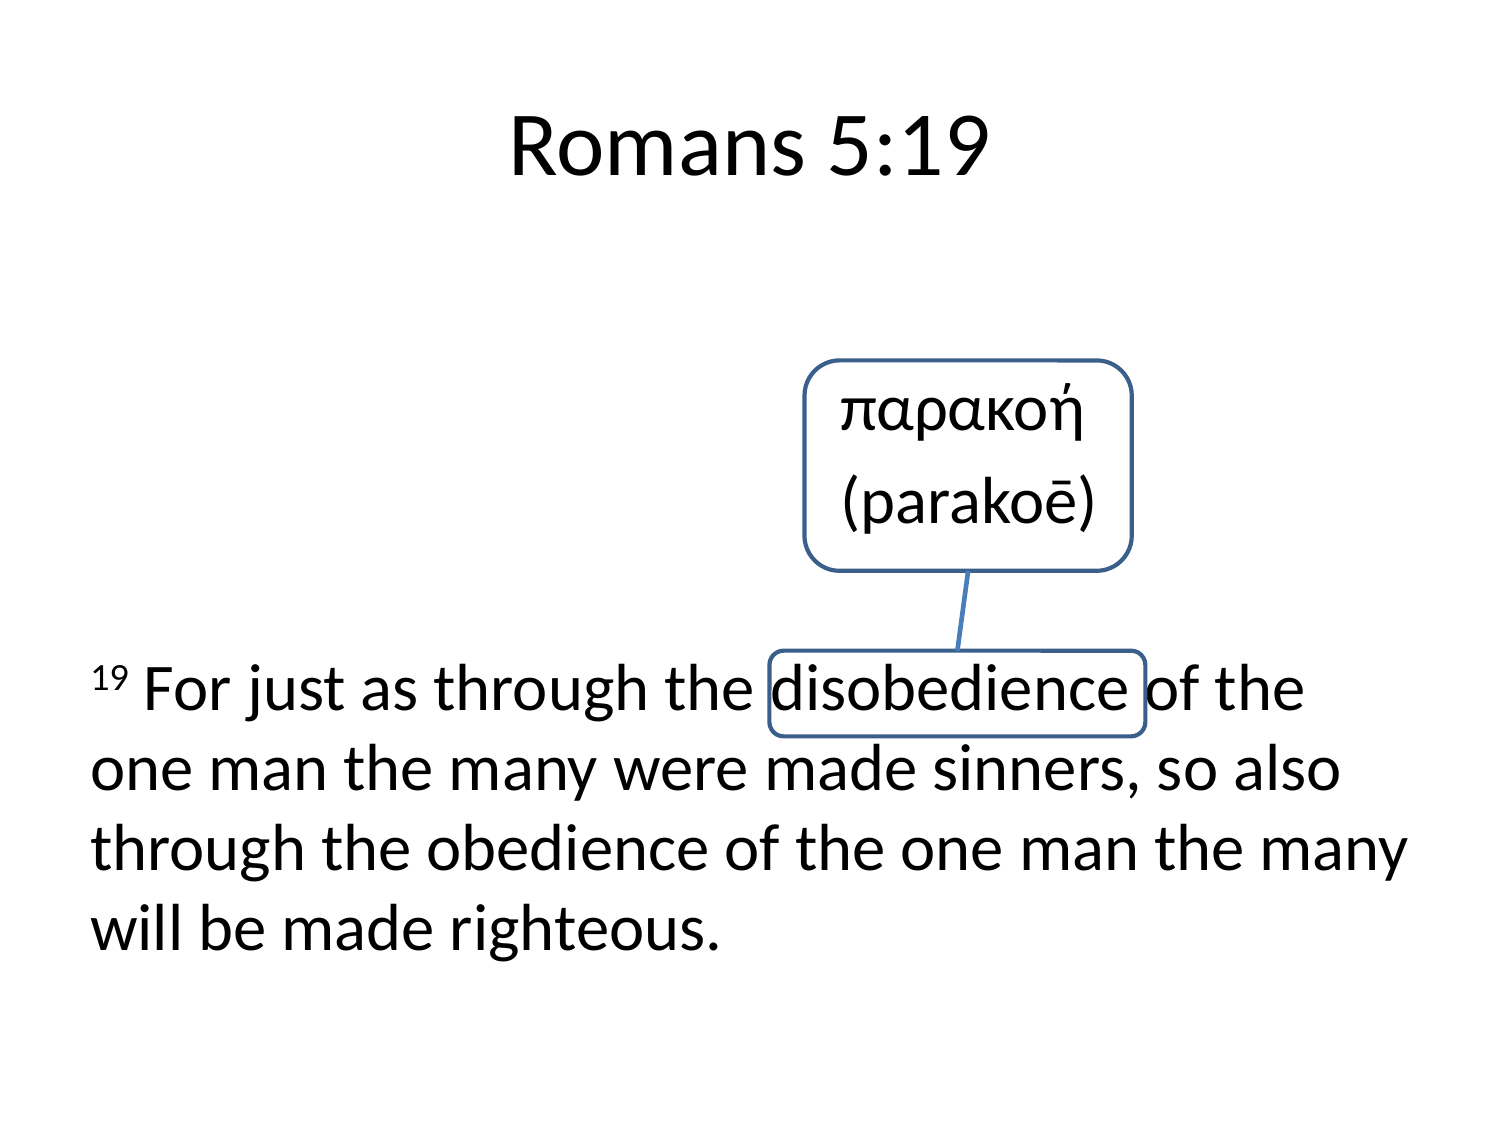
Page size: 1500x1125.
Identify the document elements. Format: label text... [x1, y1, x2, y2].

title Romans 5:19 [75, 45, 1425, 233]
text_box [767, 648, 1148, 739]
list παρακοή (parakoē) 19 For just as through the disobedience of the one man the many were made sinners, so also through the obedience of the one man the many will be made righteous. [75, 262, 1425, 1005]
text_box [802, 358, 1134, 573]
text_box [957, 570, 969, 651]
